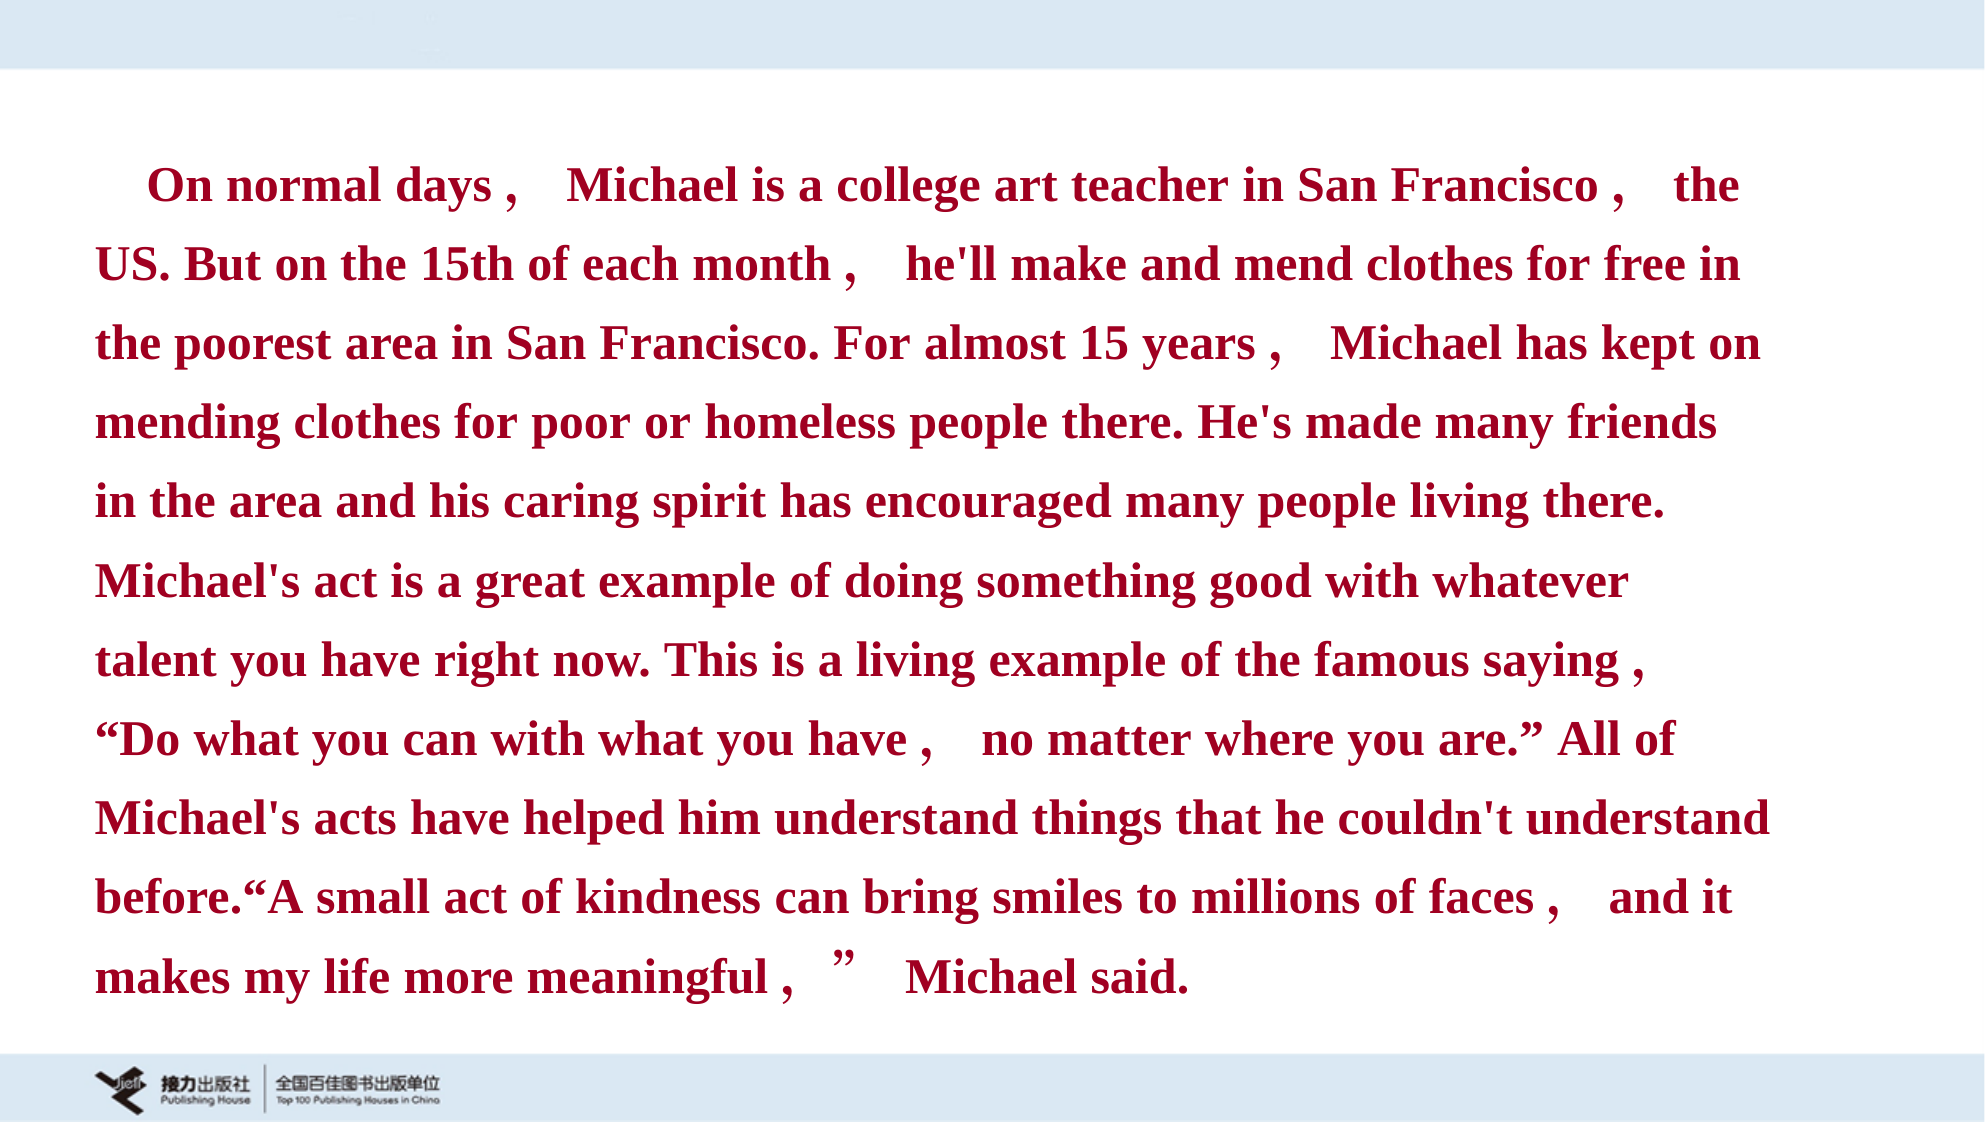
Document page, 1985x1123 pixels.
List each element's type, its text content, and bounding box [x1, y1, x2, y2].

picture [0, 0, 1985, 1122]
text_box On normal days，Michael is a college art teacher in San Francisco，the US. But on the 15th of each month，he'll make and mend clothes for free in the poorest area in San Francisco. For almost 15 years，Michael has kept on mending clothes for poor or homeless people there. He's made many friends in the area and his caring spirit has encouraged many people living there. Michael's act is a great example of doing something good with whatever talent you have right now. This is a living example of the famous saying， “Do what you can with what you have，no matter where you are.” All of Michael's acts have helped him understand things that he couldn't understand before.“A small act of kindness can bring smiles to millions of faces，and it makes my life more meaningful，” Michael said. [94, 131, 1892, 1003]
